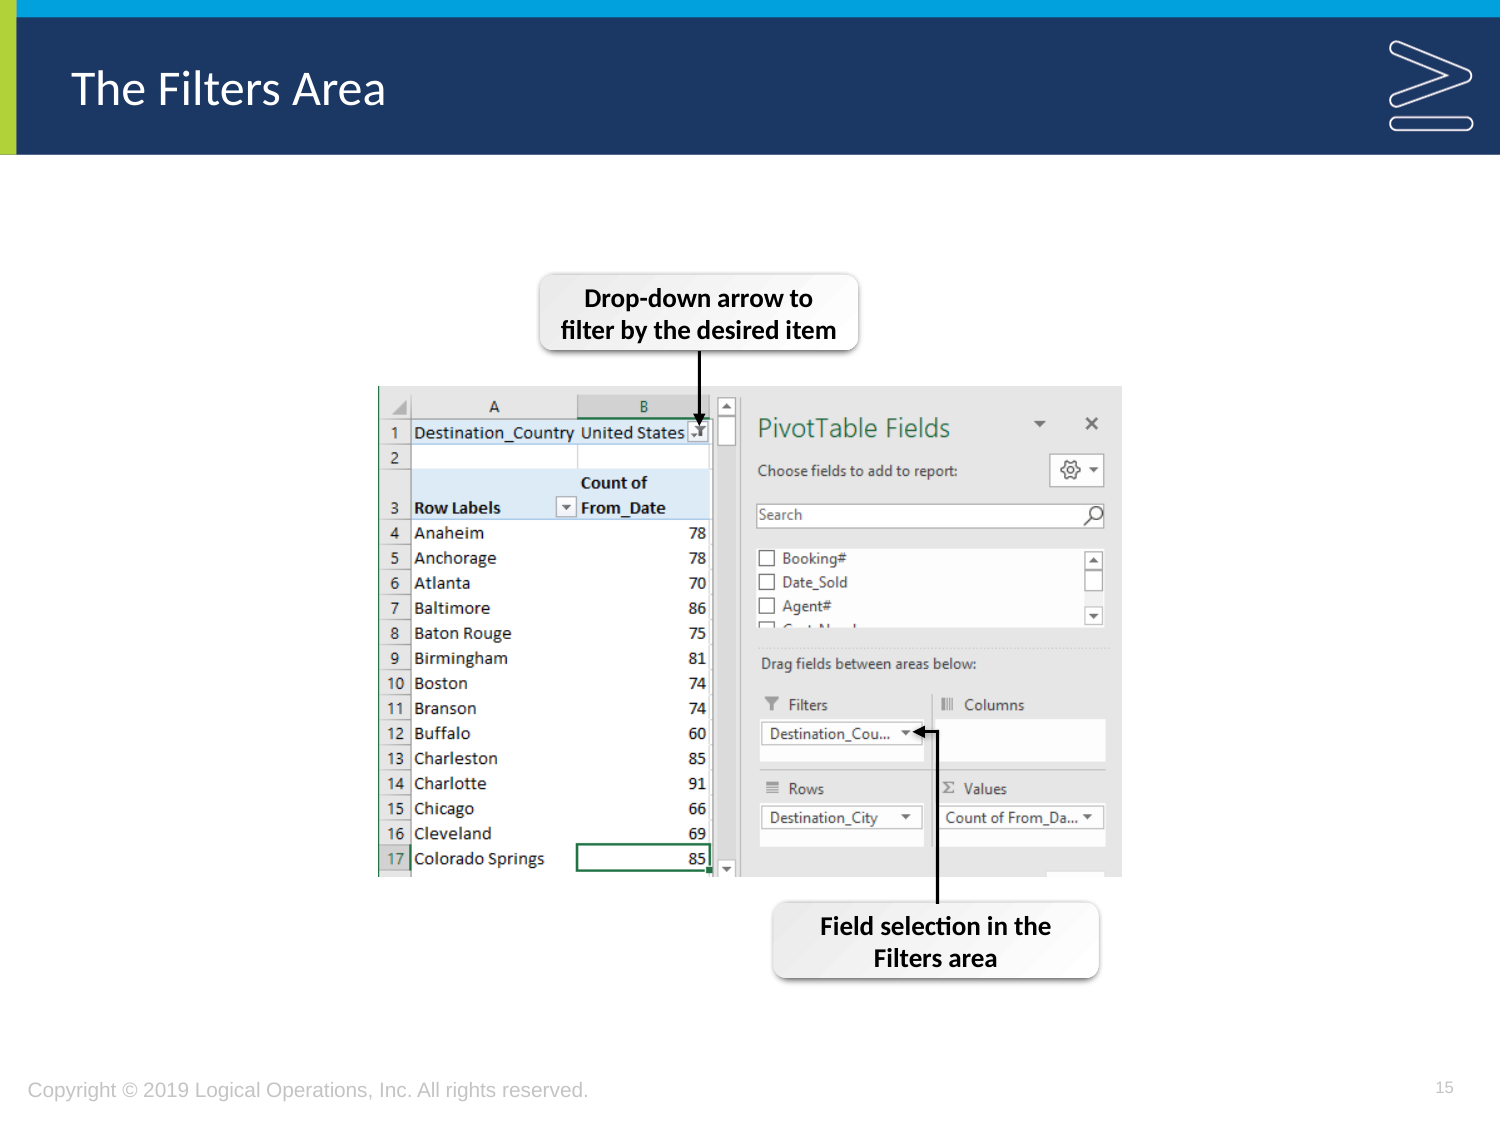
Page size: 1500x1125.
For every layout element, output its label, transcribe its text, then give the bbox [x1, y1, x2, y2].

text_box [378, 274, 1122, 979]
slide_number 15 [1118, 1057, 1469, 1118]
title The Filters Area [56, 16, 1350, 155]
picture [0, 0, 56, 155]
picture [1350, 18, 1500, 155]
